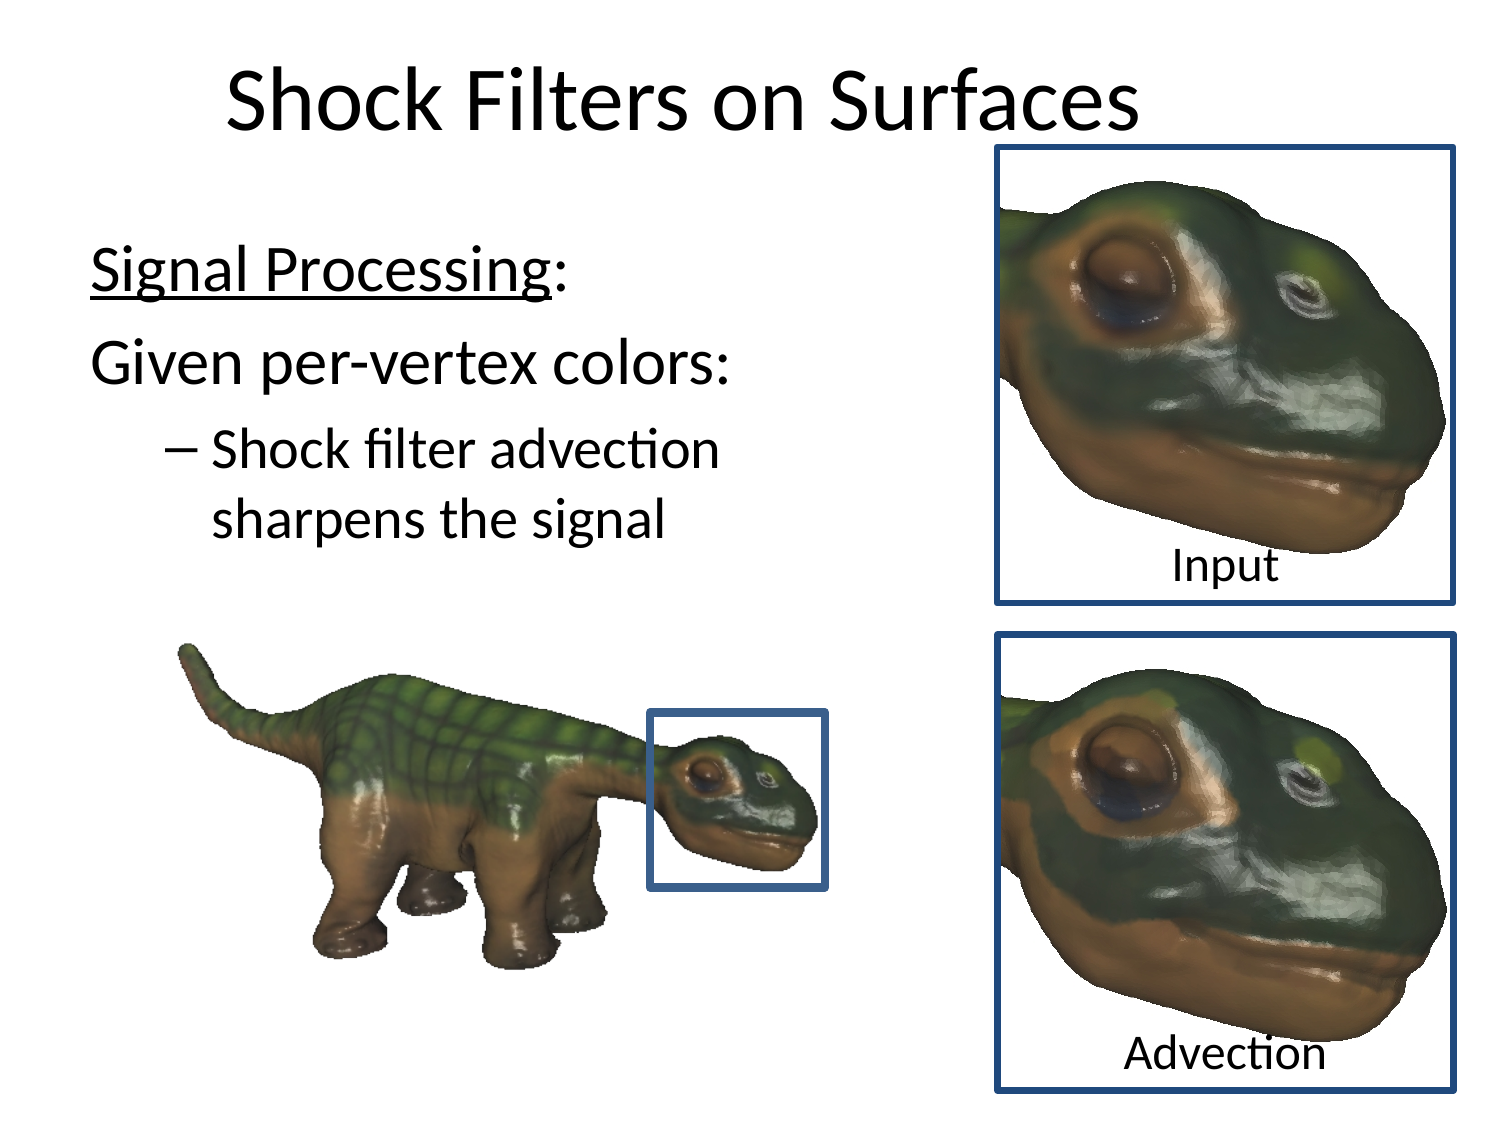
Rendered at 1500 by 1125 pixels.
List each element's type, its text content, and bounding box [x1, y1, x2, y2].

picture [1000, 637, 1451, 1088]
title Shock Filters on Surfaces [75, 0, 1425, 188]
picture [171, 474, 822, 1125]
picture [999, 149, 1451, 601]
list Signal Processing: Given per-vertex colors: Shock filter advection sharpens the signal [75, 217, 1425, 1125]
